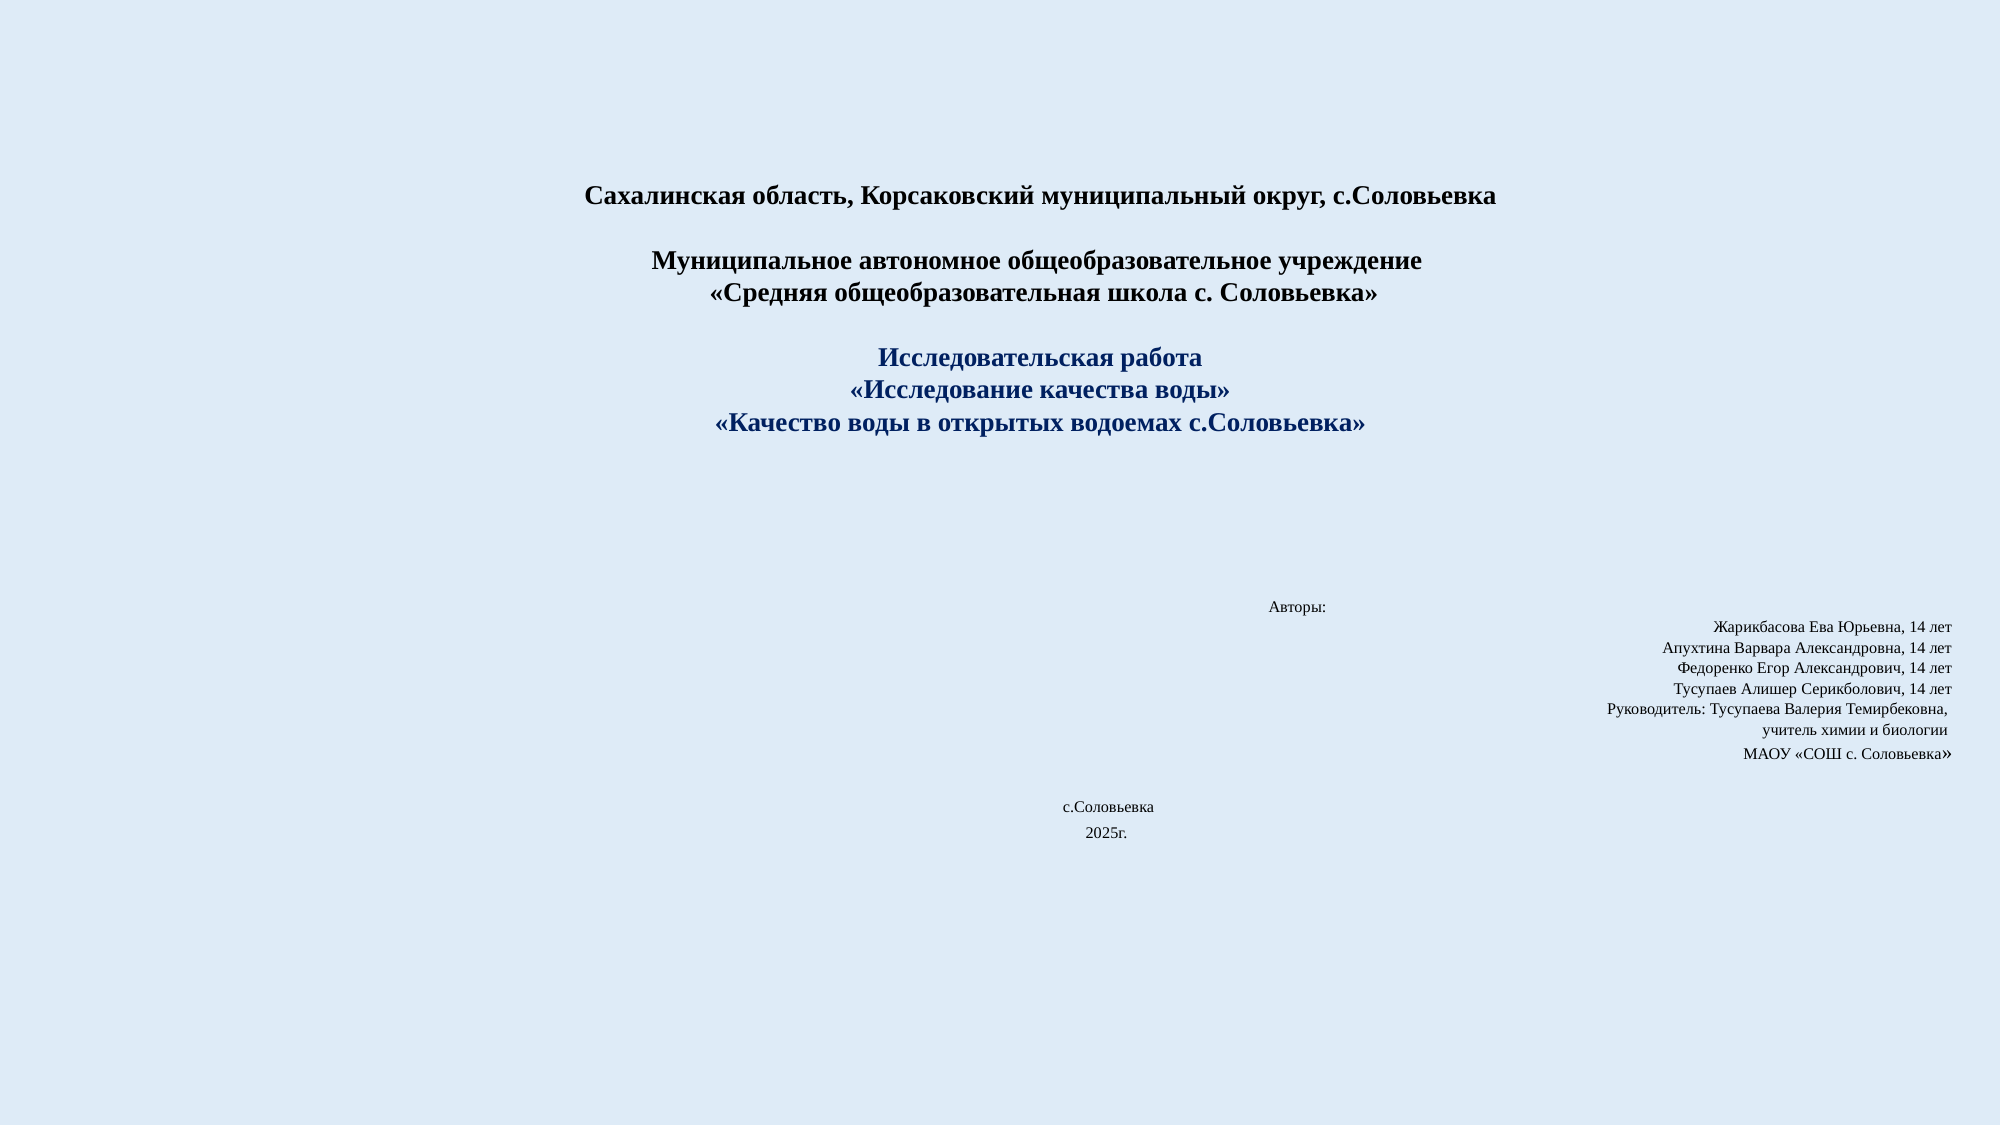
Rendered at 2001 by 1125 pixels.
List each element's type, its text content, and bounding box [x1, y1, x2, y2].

subtitle Авторы: Жарикбасова Ева Юрьевна, 14 лет Апухтина Варвара Александровна, 14 лет Федоренко Егор Александрович, 14 лет Тусупаев Алишер Серикболович, 14 лет Руководитель: Тусупаева Валерия Темирбековна, учитель химии и биологии МАОУ «СОШ с. Соловьевка» с.Соловьевка 2025г. [249, 590, 1968, 863]
title Сахалинская область, Корсаковский муниципальный округ, с.Соловьевка Муниципальное автономное общеобразовательное учреждение «Средняя общеобразовательная школа с. Соловьевка» Исследовательская работа «Исследование качества воды» «Качество воды в открытых водоемах с.Соловьевка» [290, 167, 1791, 477]
